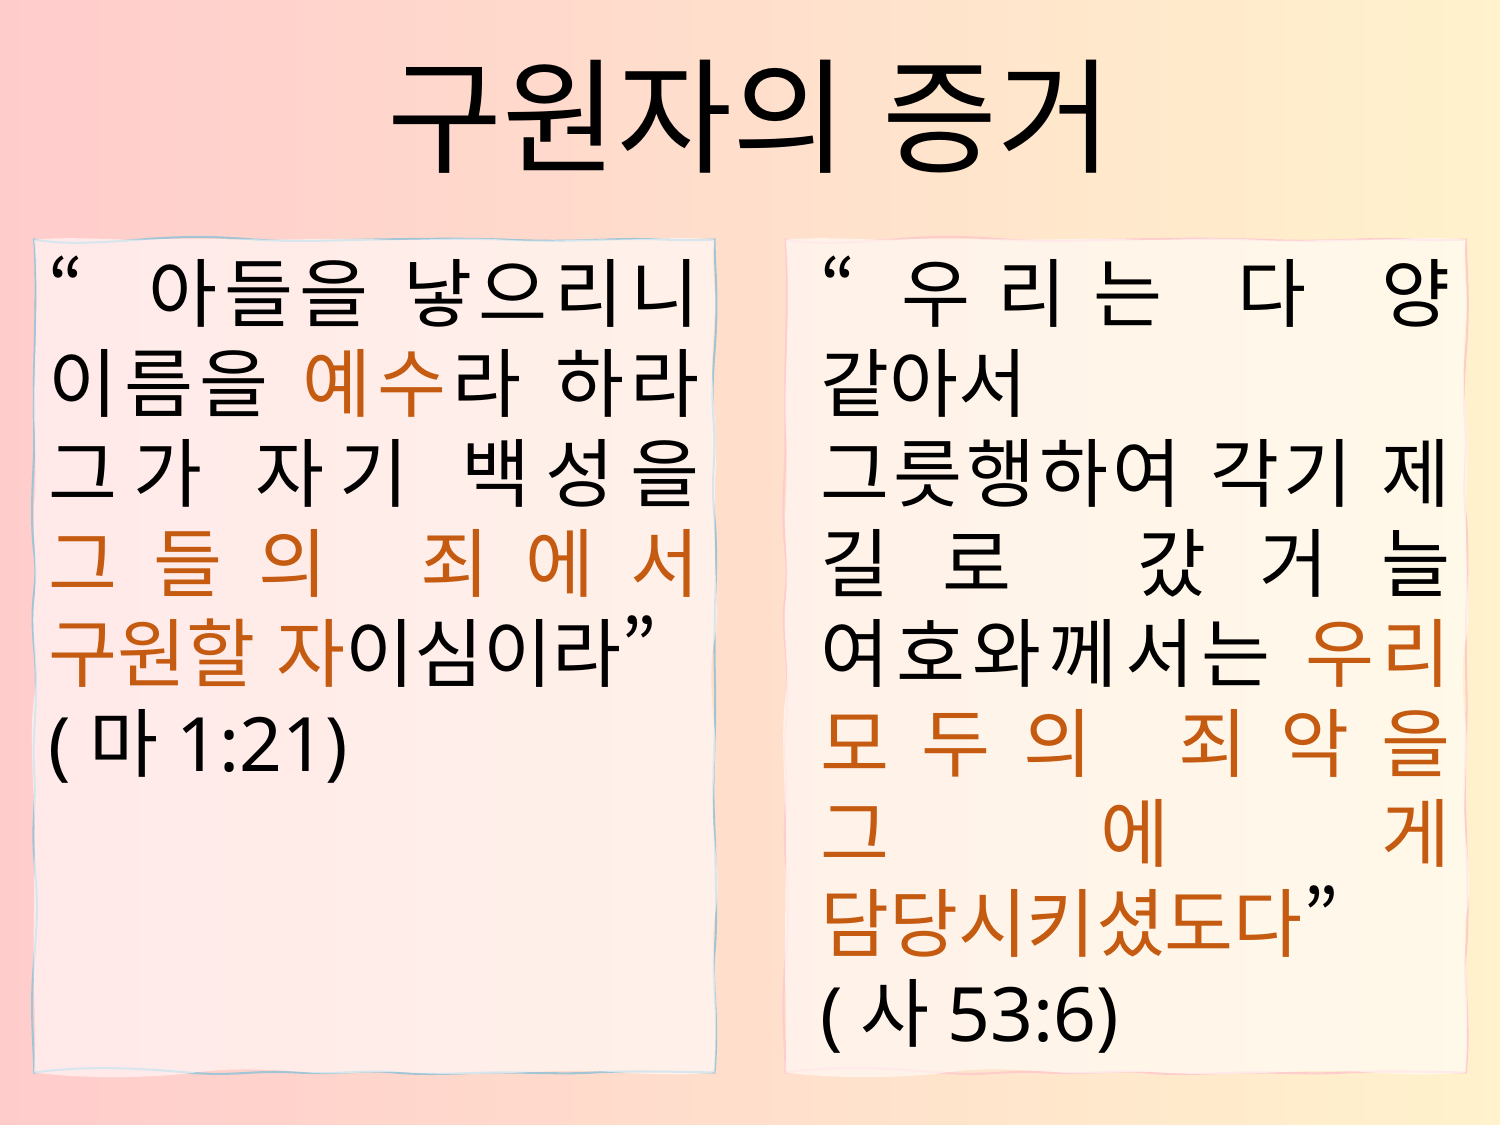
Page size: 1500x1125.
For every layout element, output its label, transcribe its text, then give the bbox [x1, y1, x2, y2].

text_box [34, 239, 715, 1073]
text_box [785, 239, 1466, 1073]
text_box 구원자의 증거 [372, 31, 1128, 196]
